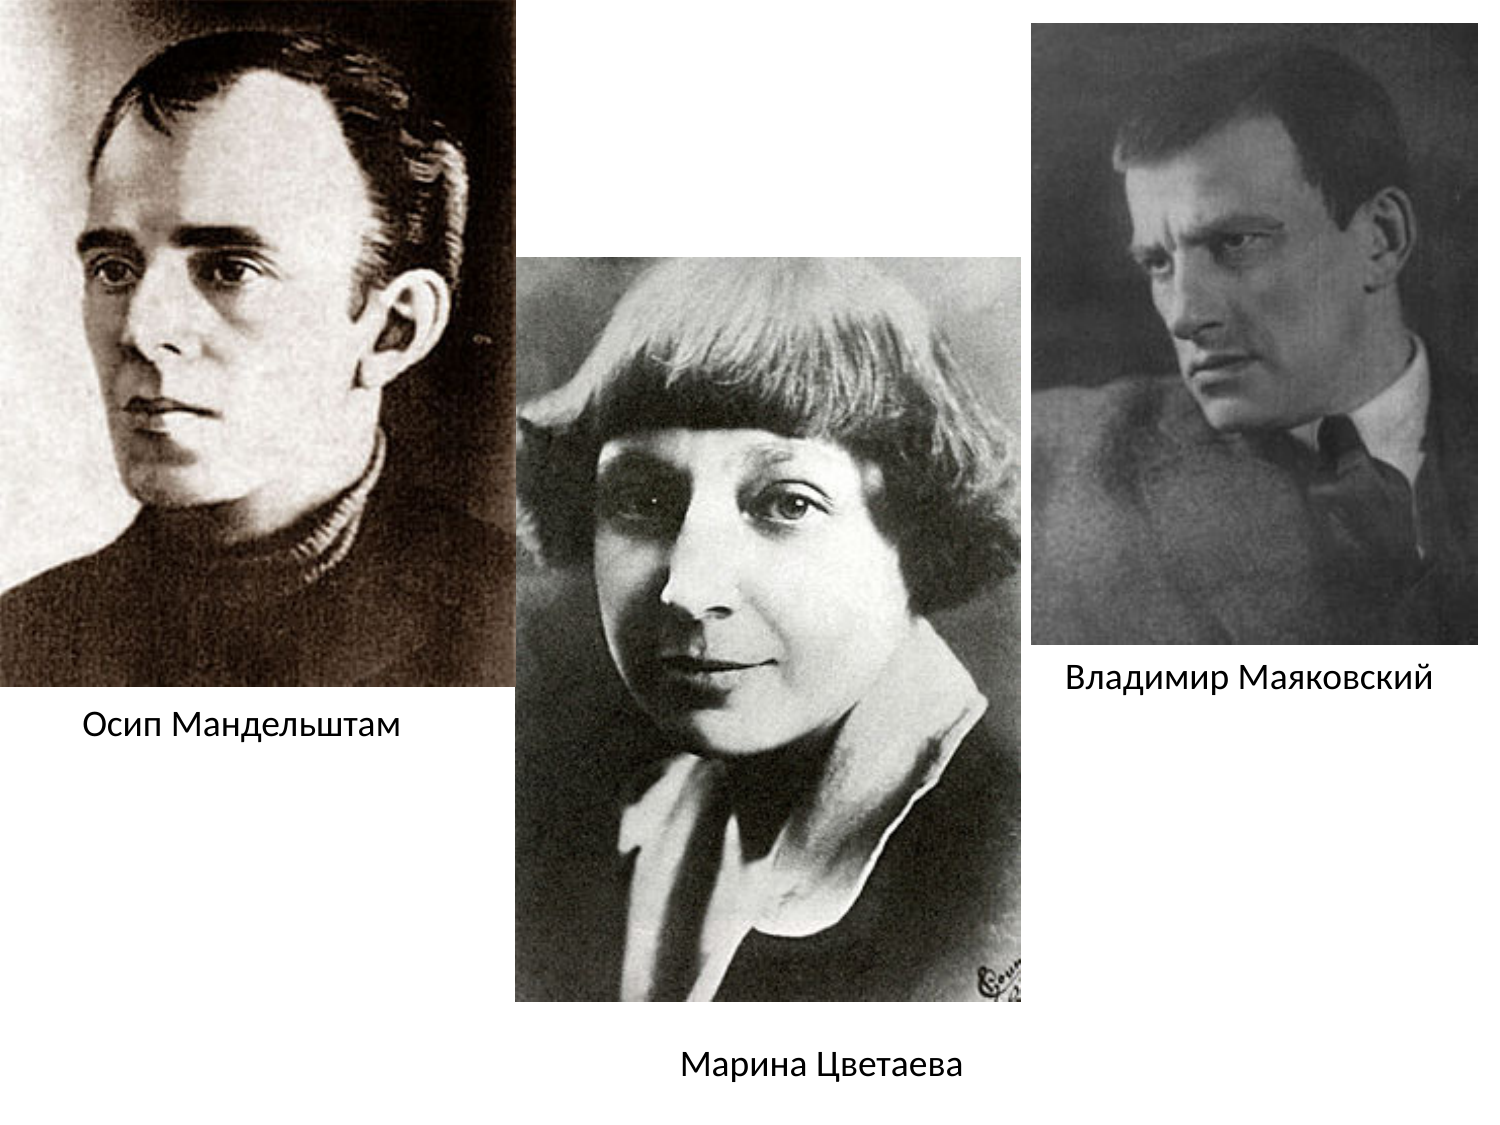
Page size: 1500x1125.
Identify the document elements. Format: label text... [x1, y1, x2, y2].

text_box Марина Цветаева [609, 1031, 1043, 1091]
picture [0, 0, 1022, 1002]
text_box Осип Мандельштам [0, 694, 493, 752]
picture [1031, 23, 1479, 645]
text_box Владимир Маяковский [1026, 644, 1500, 705]
